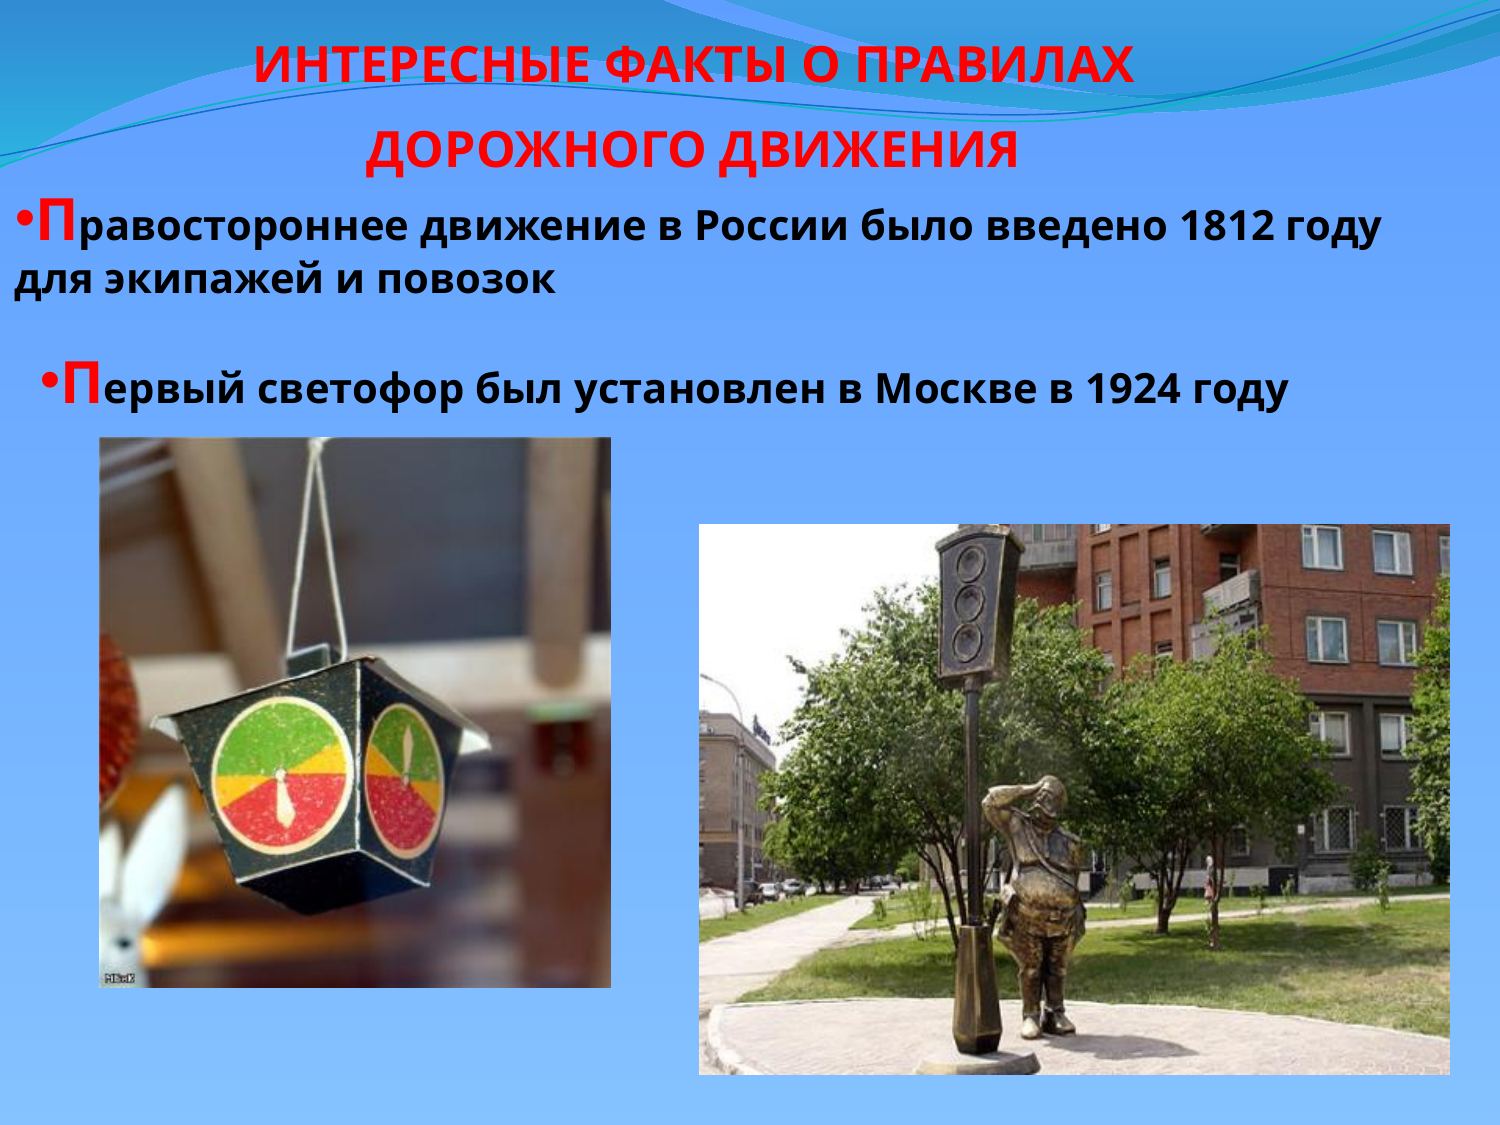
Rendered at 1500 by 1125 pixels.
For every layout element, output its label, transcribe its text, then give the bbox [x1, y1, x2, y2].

text_box Первый светофор был установлен в Москве в 1924 году [24, 337, 1425, 423]
picture [99, 437, 612, 988]
picture [699, 524, 1451, 1076]
text_box ИНТЕРЕСНЫЕ ФАКТЫ О ПРАВИЛАХ ДОРОЖНОГО ДВИЖЕНИЯ [150, 24, 1238, 185]
text_box Правостороннее движение в России было введено 1812 году для экипажей и повозок [0, 174, 1400, 310]
